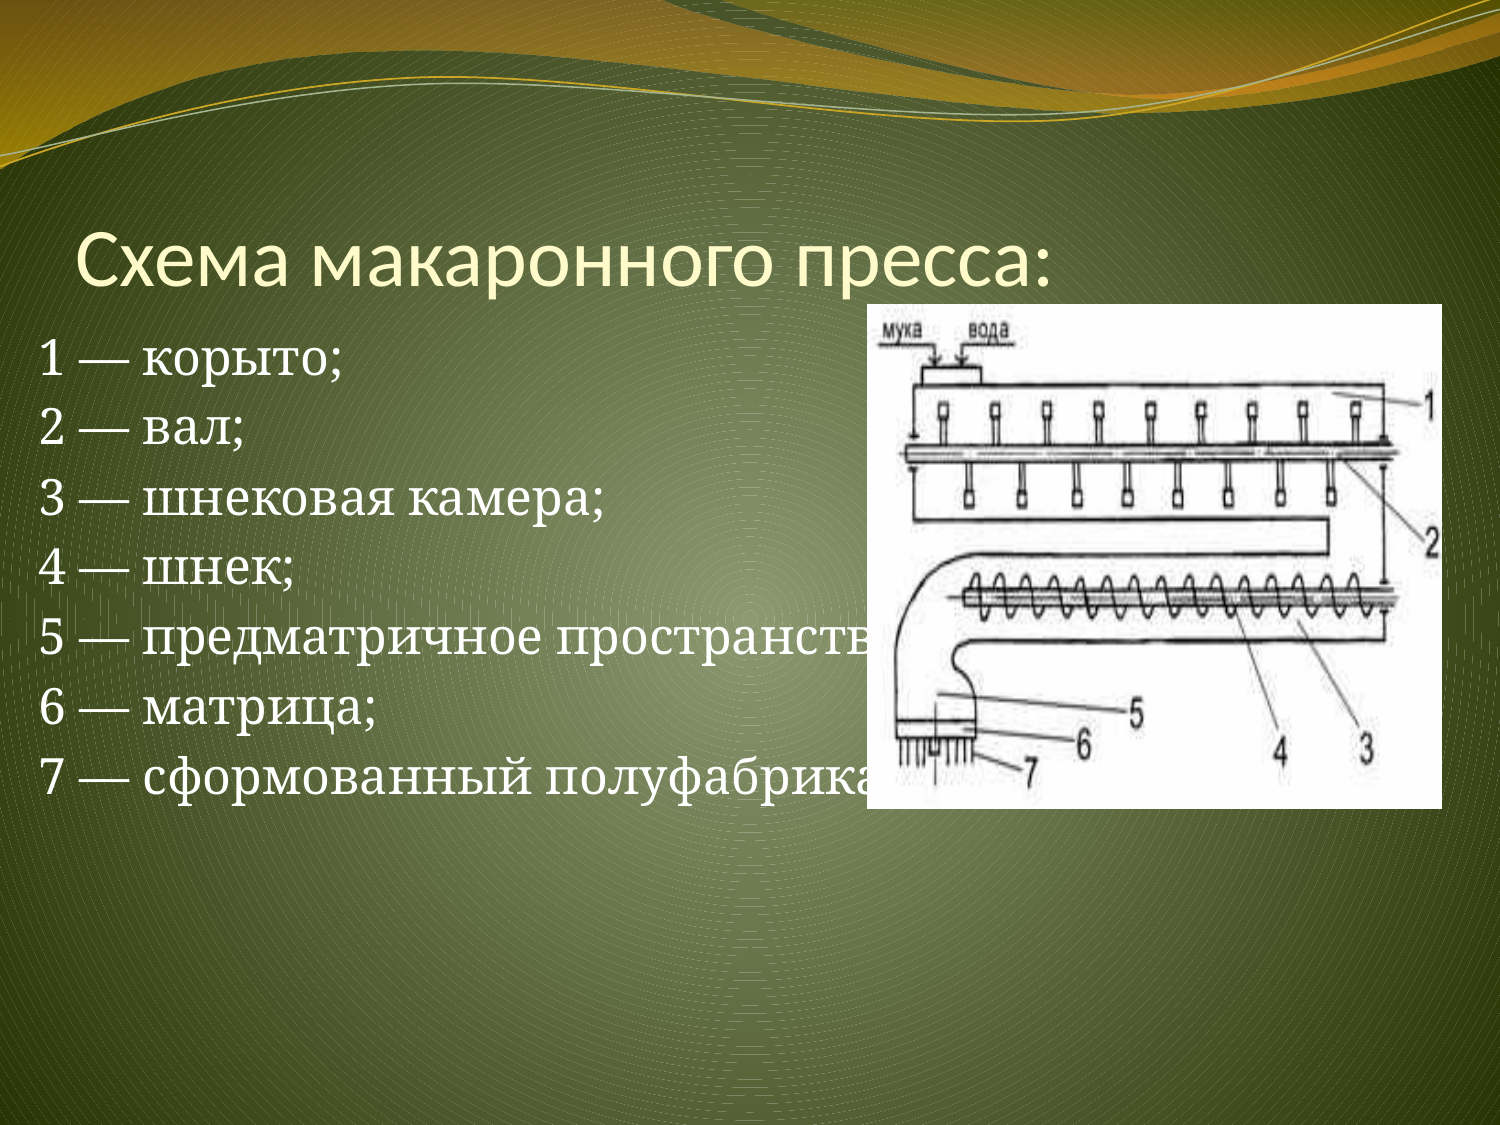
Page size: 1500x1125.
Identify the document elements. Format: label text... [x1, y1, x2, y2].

list 1 — корыто; 2 — вал; 3 — шнековая камера; 4 — шнек; 5 — предматричное пространство; 6 — матрица; 7 — сформованный полуфабрикат [23, 317, 1426, 1038]
title Схема макаронного пресса: [74, 115, 1426, 304]
picture [866, 304, 1442, 809]
